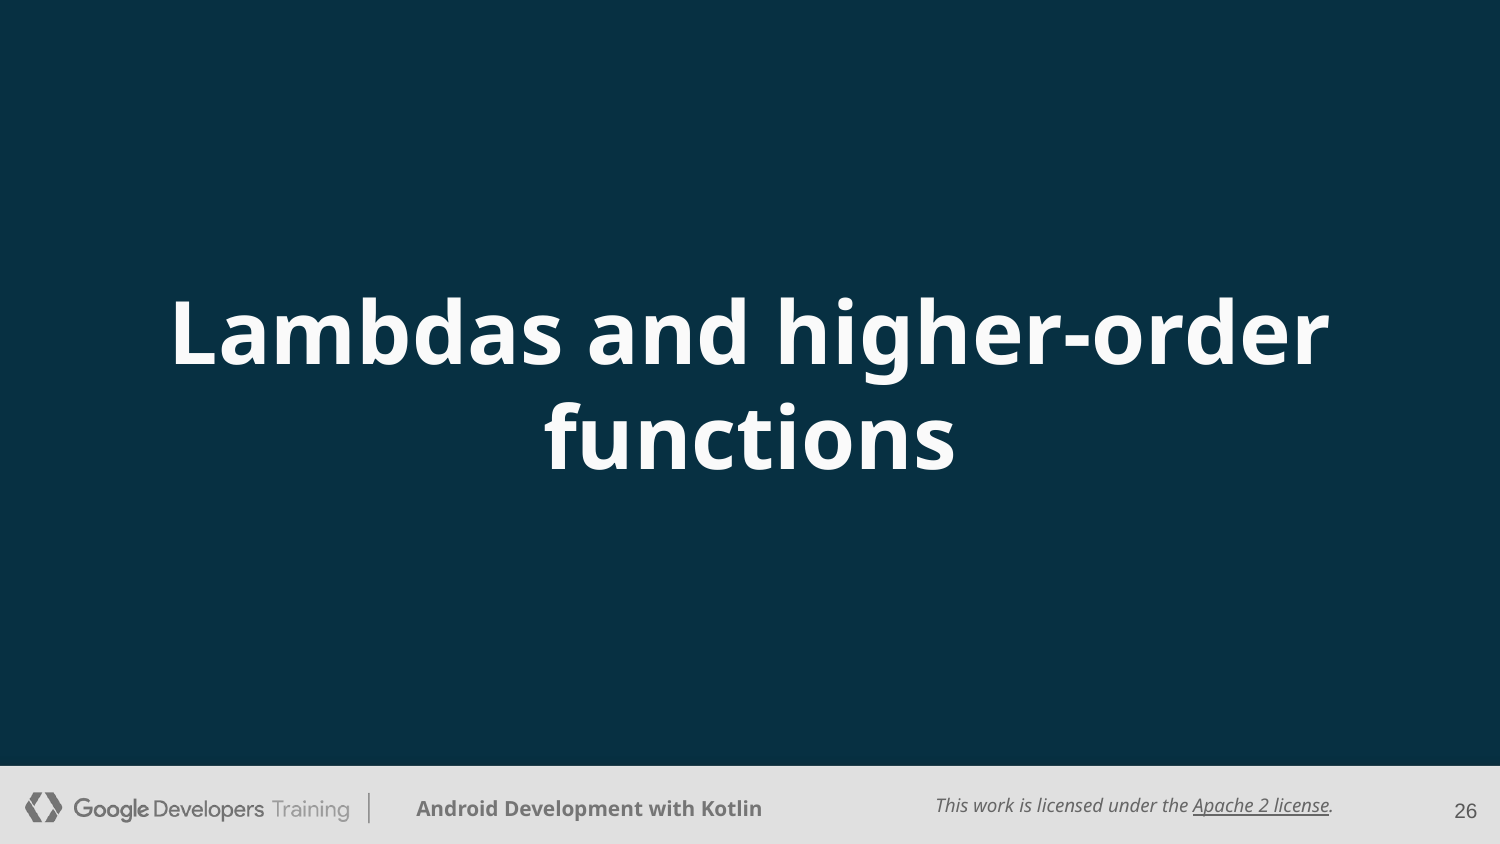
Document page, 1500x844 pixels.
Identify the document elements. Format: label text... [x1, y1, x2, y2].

picture [0, 0, 1500, 844]
slide_number ‹#› [1402, 777, 1493, 842]
title Lambdas and higher-order functions [51, 0, 1449, 765]
